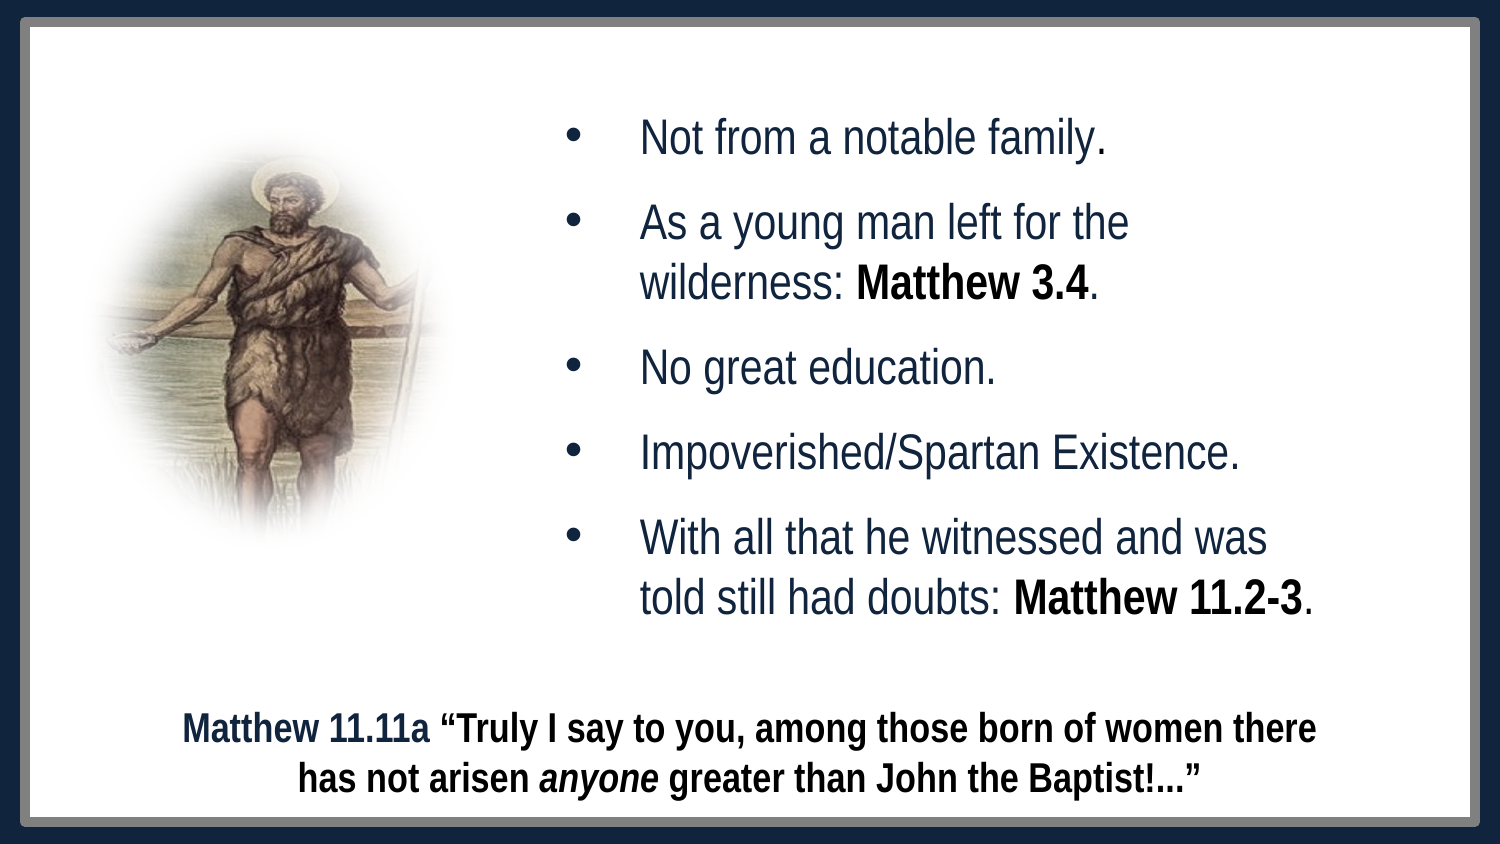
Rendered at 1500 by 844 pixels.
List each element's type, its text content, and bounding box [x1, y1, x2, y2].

text_box [23, 20, 1477, 824]
text_box Matthew 11.11a “Truly I say to you, among those born of women there has not arisen anyone greater than John the Baptist!...” [149, 693, 1350, 808]
text_box Not from a notable family. As a young man left for the wilderness: Matthew 3.4. No great education. Impoverished/Spartan Existence. With all that he witnessed and was told still had doubts: Matthew 11.2-3. [549, 96, 1350, 632]
picture [74, 114, 463, 560]
